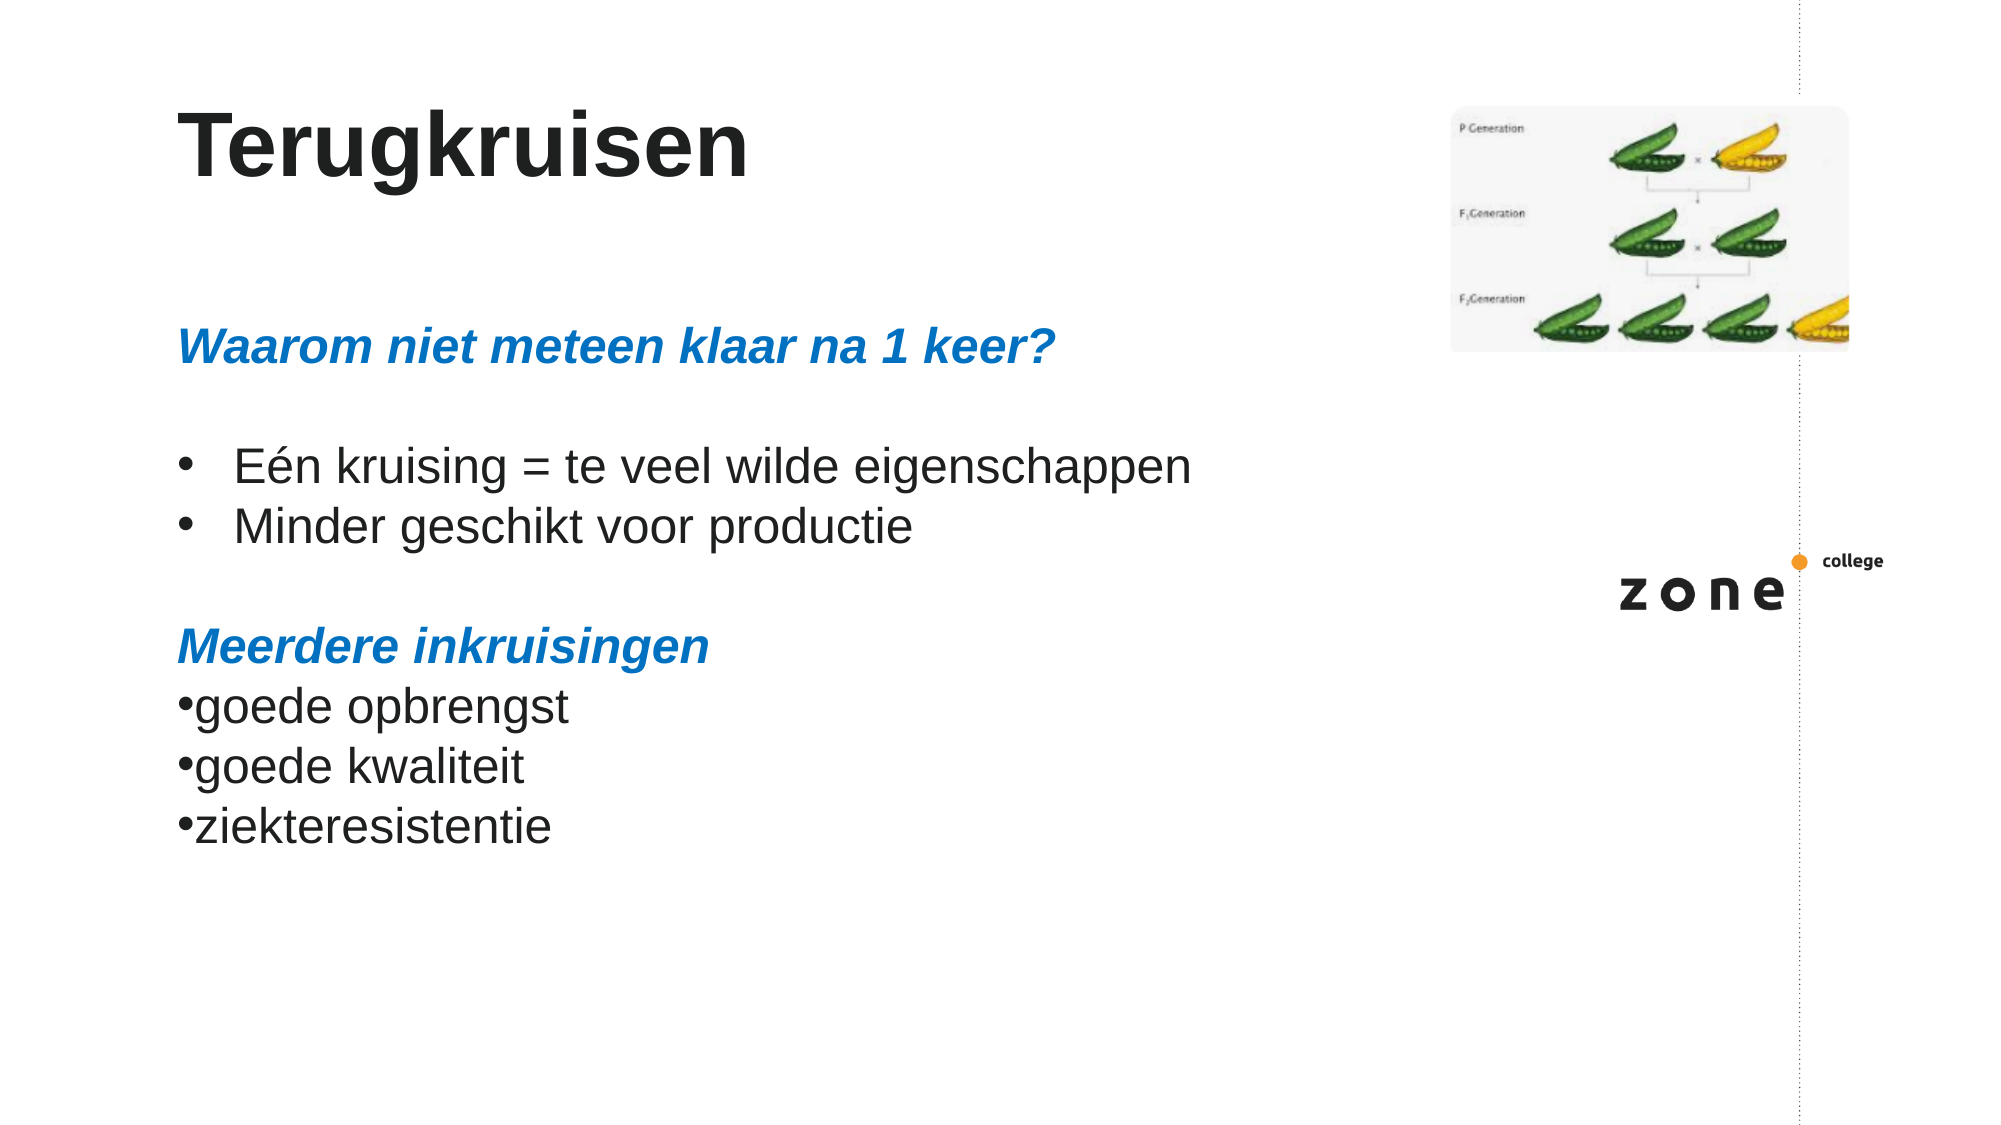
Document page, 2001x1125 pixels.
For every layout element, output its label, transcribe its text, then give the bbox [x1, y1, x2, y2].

title Terugkruisen [177, 97, 1440, 261]
picture [1440, 0, 2001, 1125]
list Waarom niet meteen klaar na 1 keer? Eén kruising = te veel wilde eigenschappen Minder geschikt voor productie Meerdere inkruisingen goede opbrengst goede kwaliteit ziekteresistentie [177, 313, 1406, 1091]
